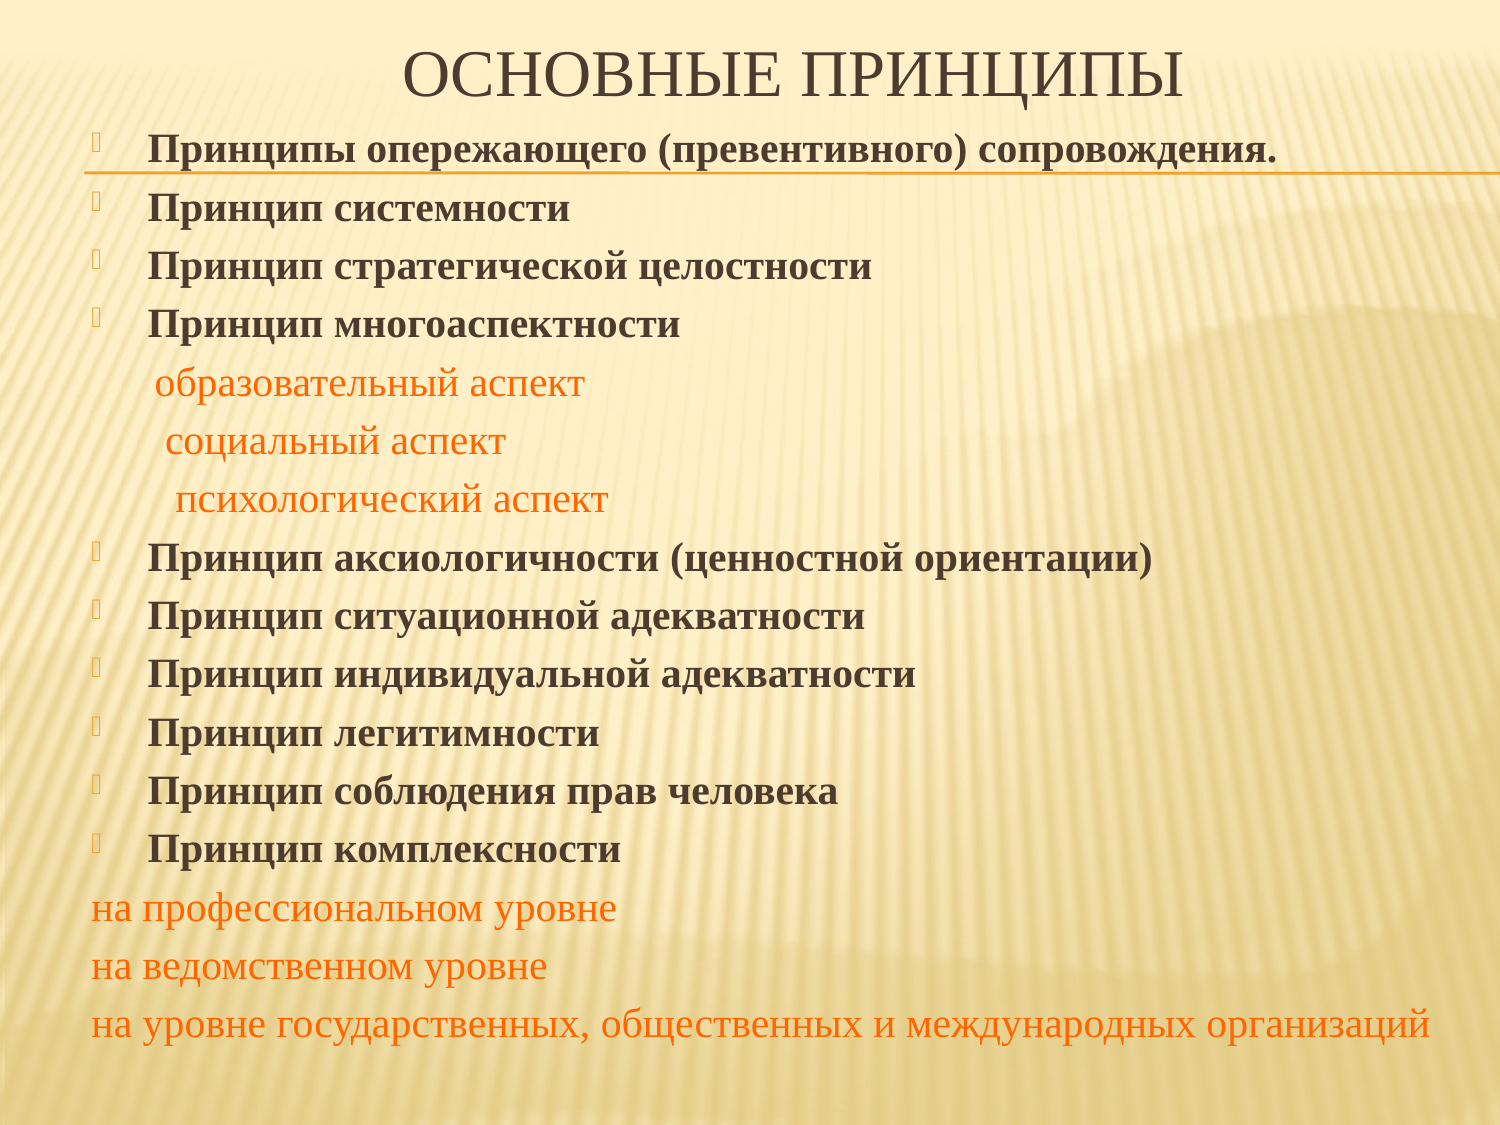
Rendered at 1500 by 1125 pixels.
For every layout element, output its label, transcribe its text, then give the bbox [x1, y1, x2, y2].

title Основные принципы [174, 11, 1413, 113]
list Принципы опережающего (превентивного) сопровождения. Принцип системности Принцип стратегической целостности Принцип многоаспектности образовательный аспект социальный аспект психологический аспект Принцип аксиологичности (ценностной ориентации) Принцип ситуационной адекватности Принцип индивидуальной адекватности Принцип легитимности Принцип соблюдения прав человека Принцип комплексности на профессиональном уровне на ведомственном уровне на уровне государственных, общественных и международных организаций [76, 113, 1447, 1125]
